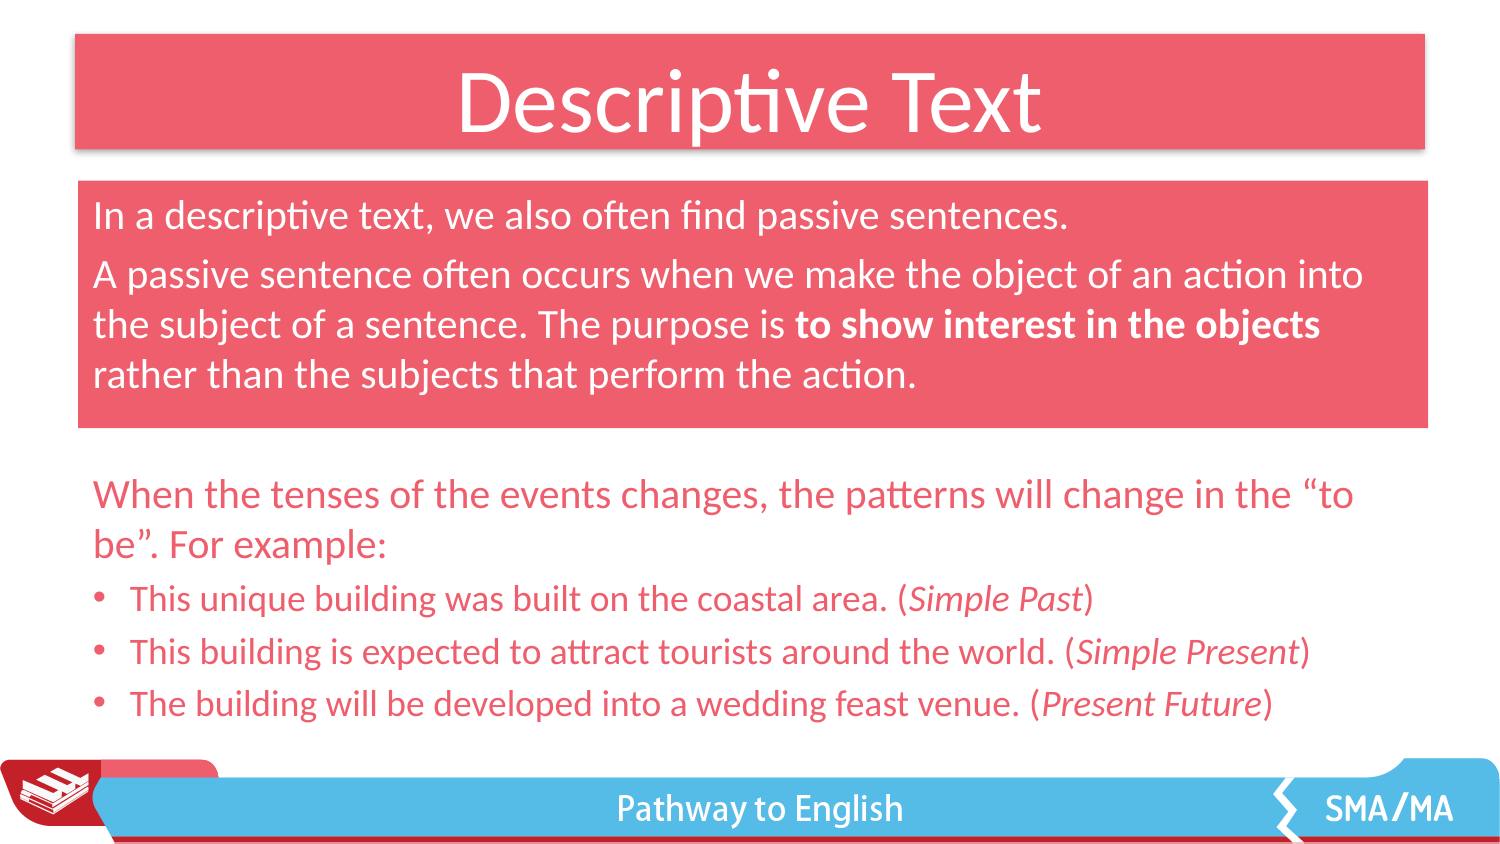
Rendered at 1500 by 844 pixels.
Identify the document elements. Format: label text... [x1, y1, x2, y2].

picture [0, 758, 1500, 844]
text_box When the tenses of the events changes, the patterns will change in the “to be”. For example: This unique building was built on the coastal area. (Simple Past) This building is expected to attract tourists around the world. (Simple Present) The building will be developed into a wedding feast venue. (Present Future) [78, 459, 1429, 747]
list In a descriptive text, we also often find passive sentences. A passive sentence often occurs when we make the object of an action into the subject of a sentence. The purpose is to show interest in the objects rather than the subjects that perform the action. [78, 180, 1429, 429]
title Descriptive Text [75, 33, 1425, 150]
